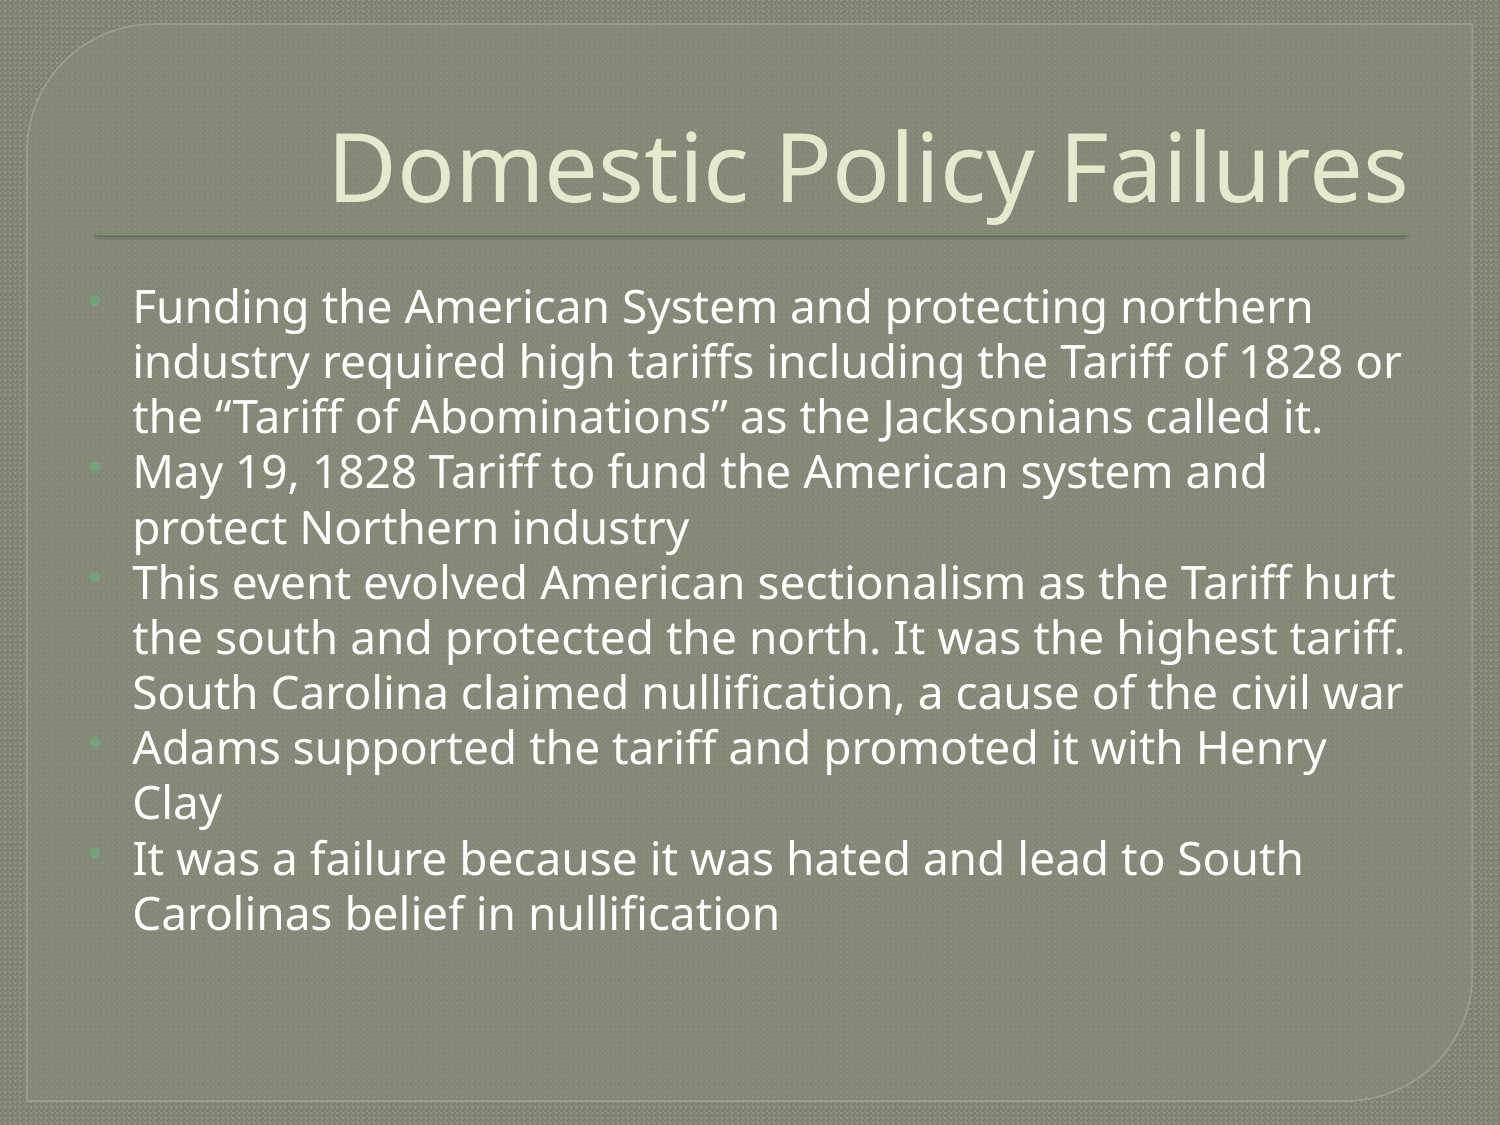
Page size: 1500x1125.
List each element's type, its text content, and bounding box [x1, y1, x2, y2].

title Domestic Policy Failures [75, 41, 1425, 230]
list Funding the American System and protecting northern industry required high tariffs including the Tariff of 1828 or the “Tariff of Abominations” as the Jacksonians called it. May 19, 1828 Tariff to fund the American system and protect Northern industry This event evolved American sectionalism as the Tariff hurt the south and protected the north. It was the highest tariff. South Carolina claimed nullification, a cause of the civil war Adams supported the tariff and promoted it with Henry Clay It was a failure because it was hated and lead to South Carolinas belief in nullification [75, 270, 1425, 1013]
